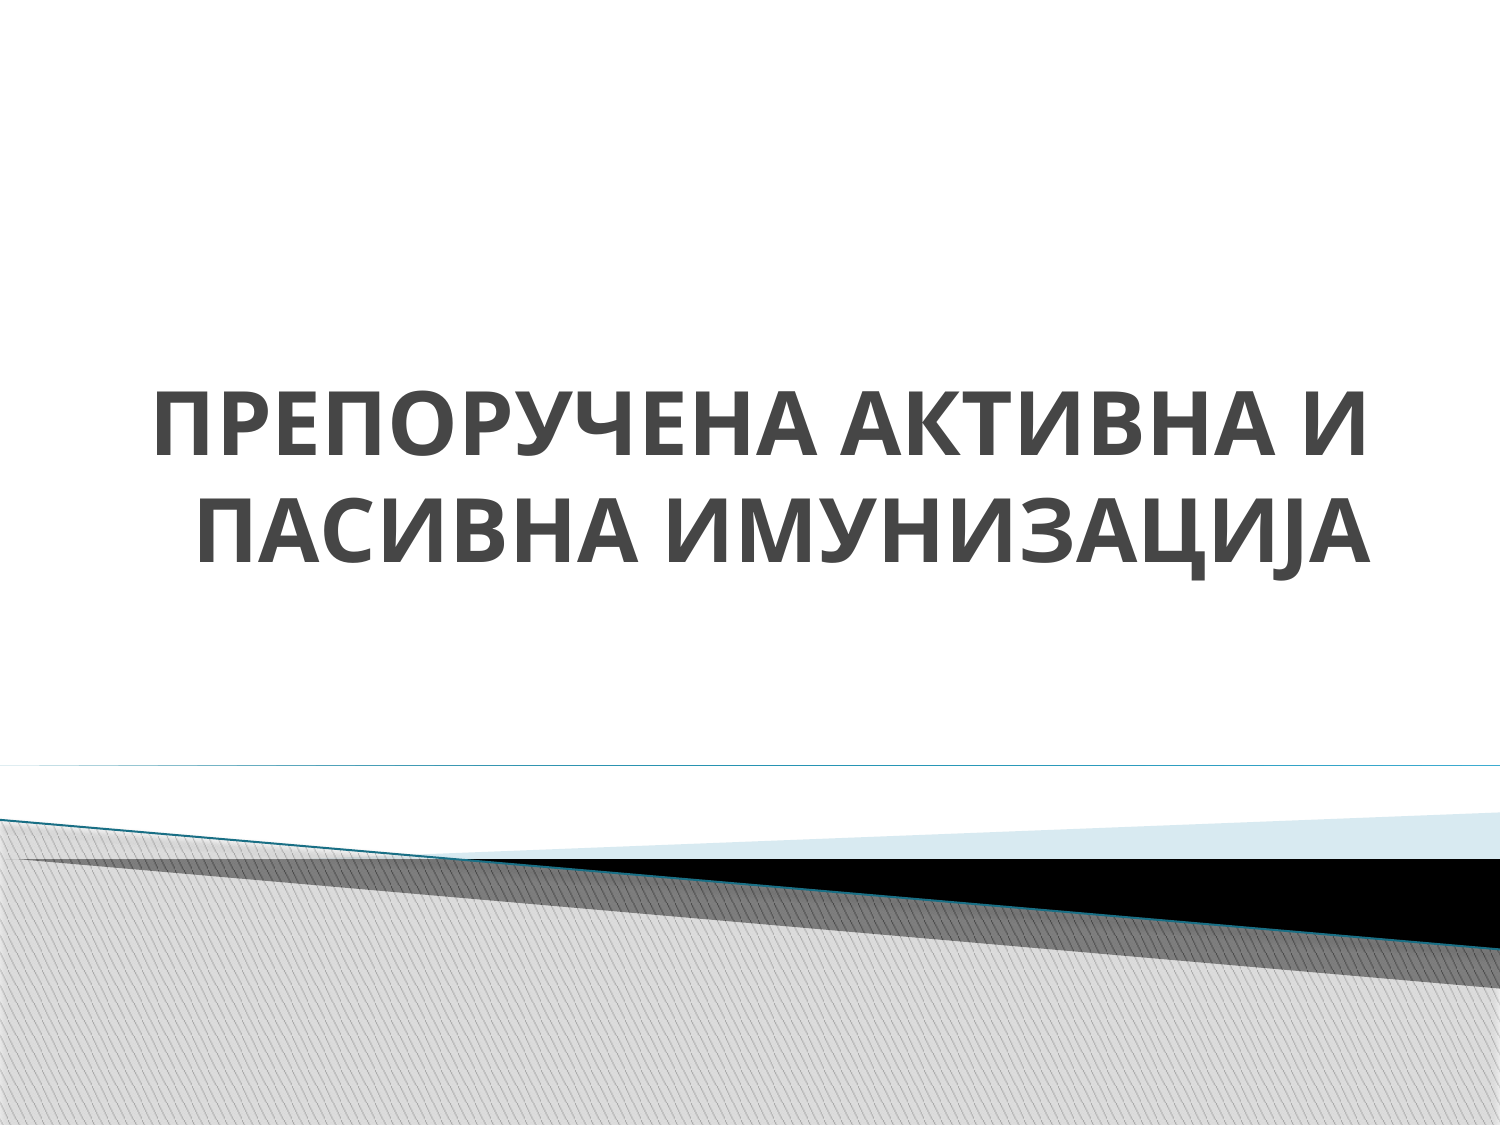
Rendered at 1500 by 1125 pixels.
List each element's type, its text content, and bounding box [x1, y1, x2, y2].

picture [5, 859, 1500, 989]
title ПРЕПОРУЧЕНА АКТИВНА И ПАСИВНА ИМУНИЗАЦИЈА [112, 287, 1388, 588]
